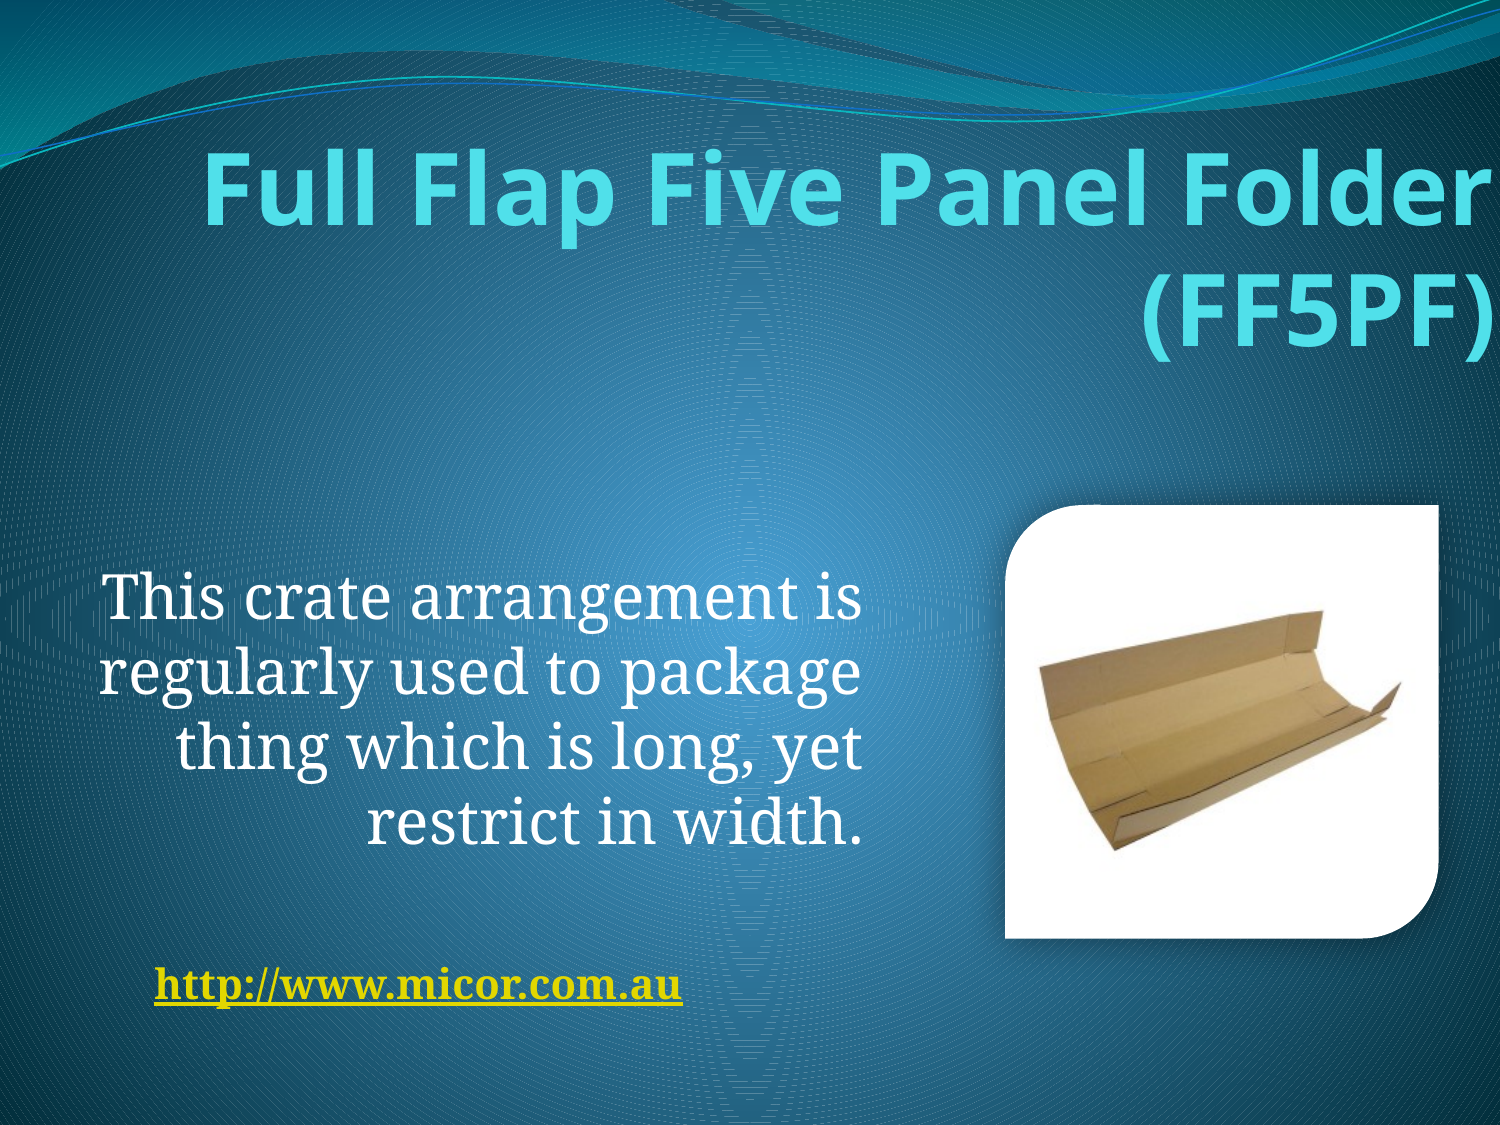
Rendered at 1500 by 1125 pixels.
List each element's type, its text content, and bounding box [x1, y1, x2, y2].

picture [1012, 512, 1432, 932]
text_box http://www.micor.com.au [139, 950, 698, 1022]
title Full Flap Five Panel Folder (FF5PF) [0, 125, 1500, 367]
subtitle This crate arrangement is regularly used to package thing which is long, yet restrict in width. [37, 549, 875, 950]
